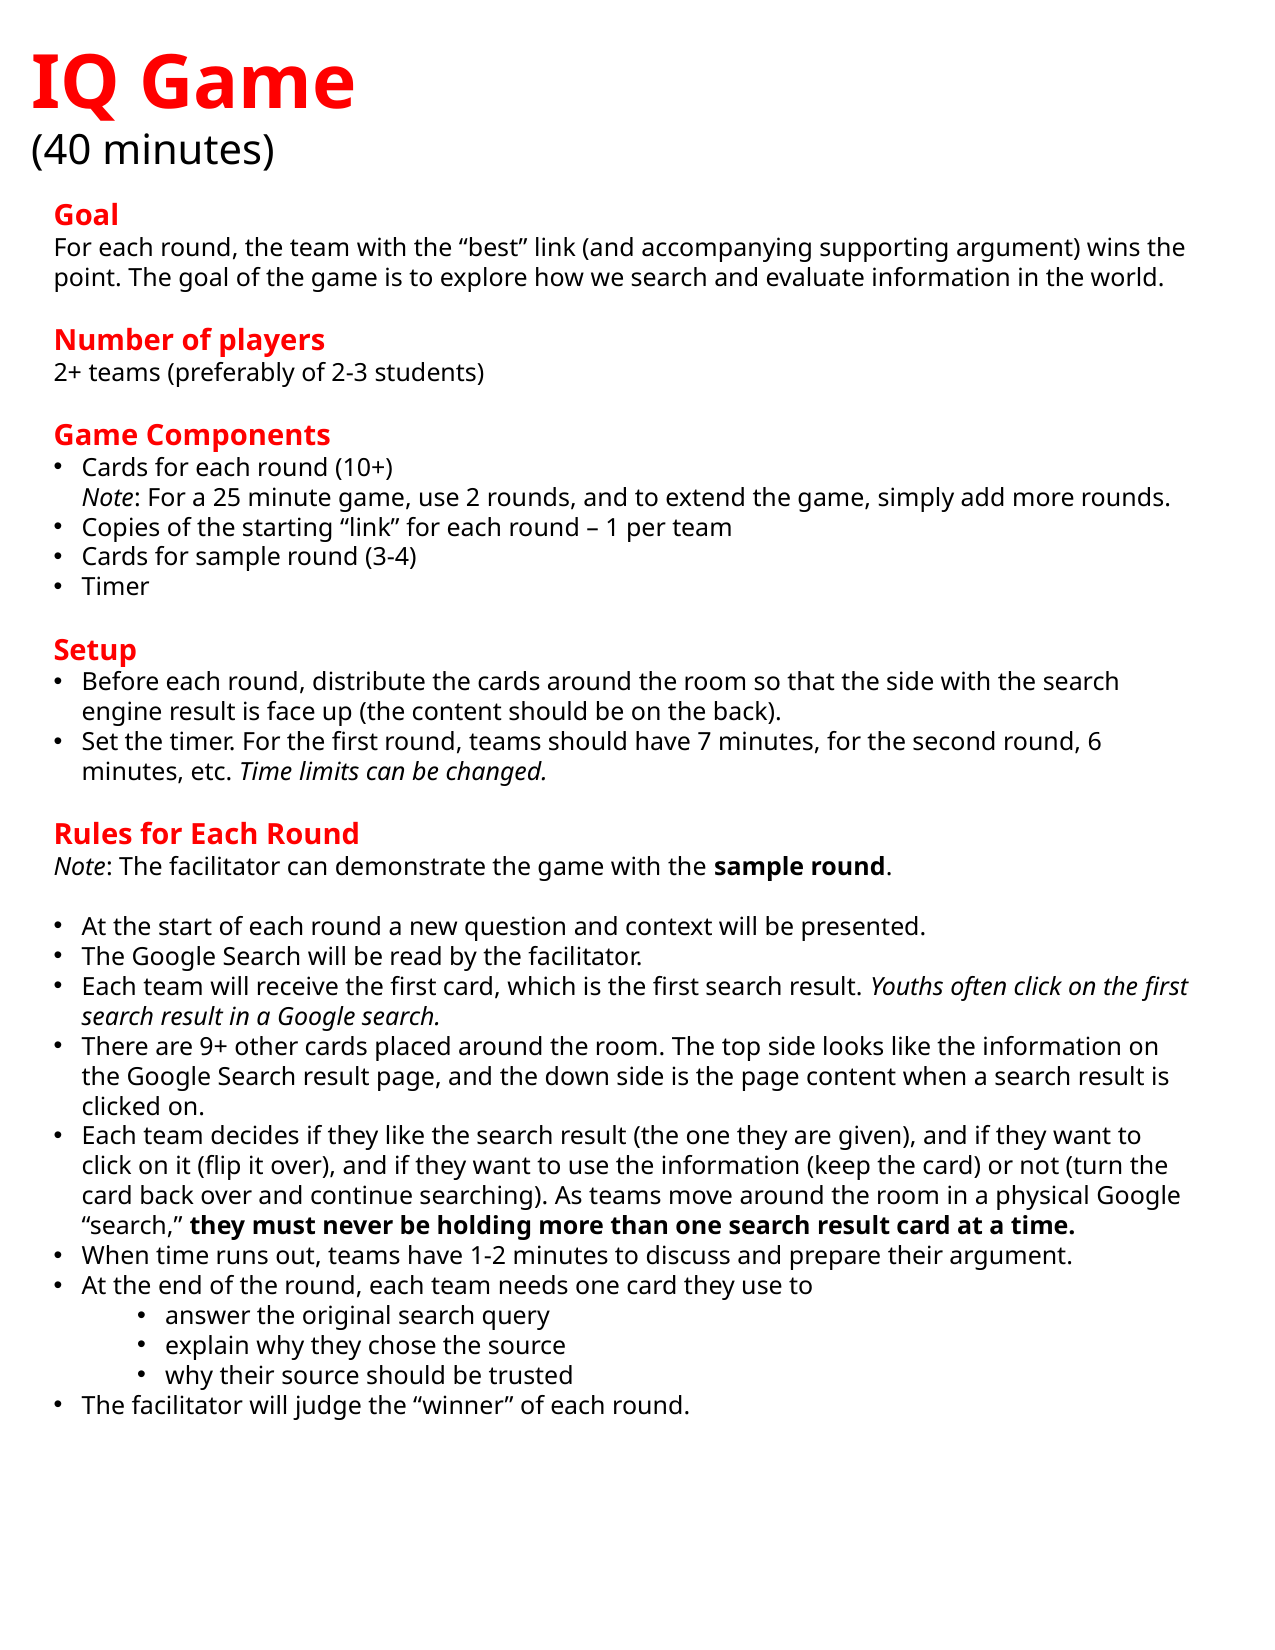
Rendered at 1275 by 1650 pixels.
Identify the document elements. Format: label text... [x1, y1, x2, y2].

text_box Goal For each round, the team with the “best” link (and accompanying supporting argument) wins the point. The goal of the game is to explore how we search and evaluate information in the world. Number of players 2+ teams (preferably of 2-3 students) Game Components Cards for each round (10+) Note: For a 25 minute game, use 2 rounds, and to extend the game, simply add more rounds. Copies of the starting “link” for each round – 1 per team Cards for sample round (3-4) Timer Setup Before each round, distribute the cards around the room so that the side with the search engine result is face up (the content should be on the back). Set the timer. For the first round, teams should have 7 minutes, for the second round, 6 minutes, etc. Time limits can be changed. Rules for Each Round Note: The facilitator can demonstrate the game with the sample round. At the start of each round a new question and context will be presented. The Google Search will be read by the facilitator. Each team will receive the first card, which is the first search result. Youths often click on the first search result in a Google search. There are 9+ other cards placed around the room. The top side looks like the information on the Google Search result page, and the down side is the page content when a search result is clicked on. Each team decides if they like the search result (the one they are given), and if they want to click on it (flip it over), and if they want to use the information (keep the card) or not (turn the card back over and continue searching). As teams move around the room in a physical Google “search,” they must never be holding more than one search result card at a time. When time runs out, teams have 1-2 minutes to discuss and prepare their argument. At the end of the round, each team needs one card they use to answer the original search query explain why they chose the source why their source should be trusted The facilitator will judge the “winner” of each round. [38, 189, 1210, 1487]
text_box IQ Game (40 minutes) [16, 25, 372, 181]
